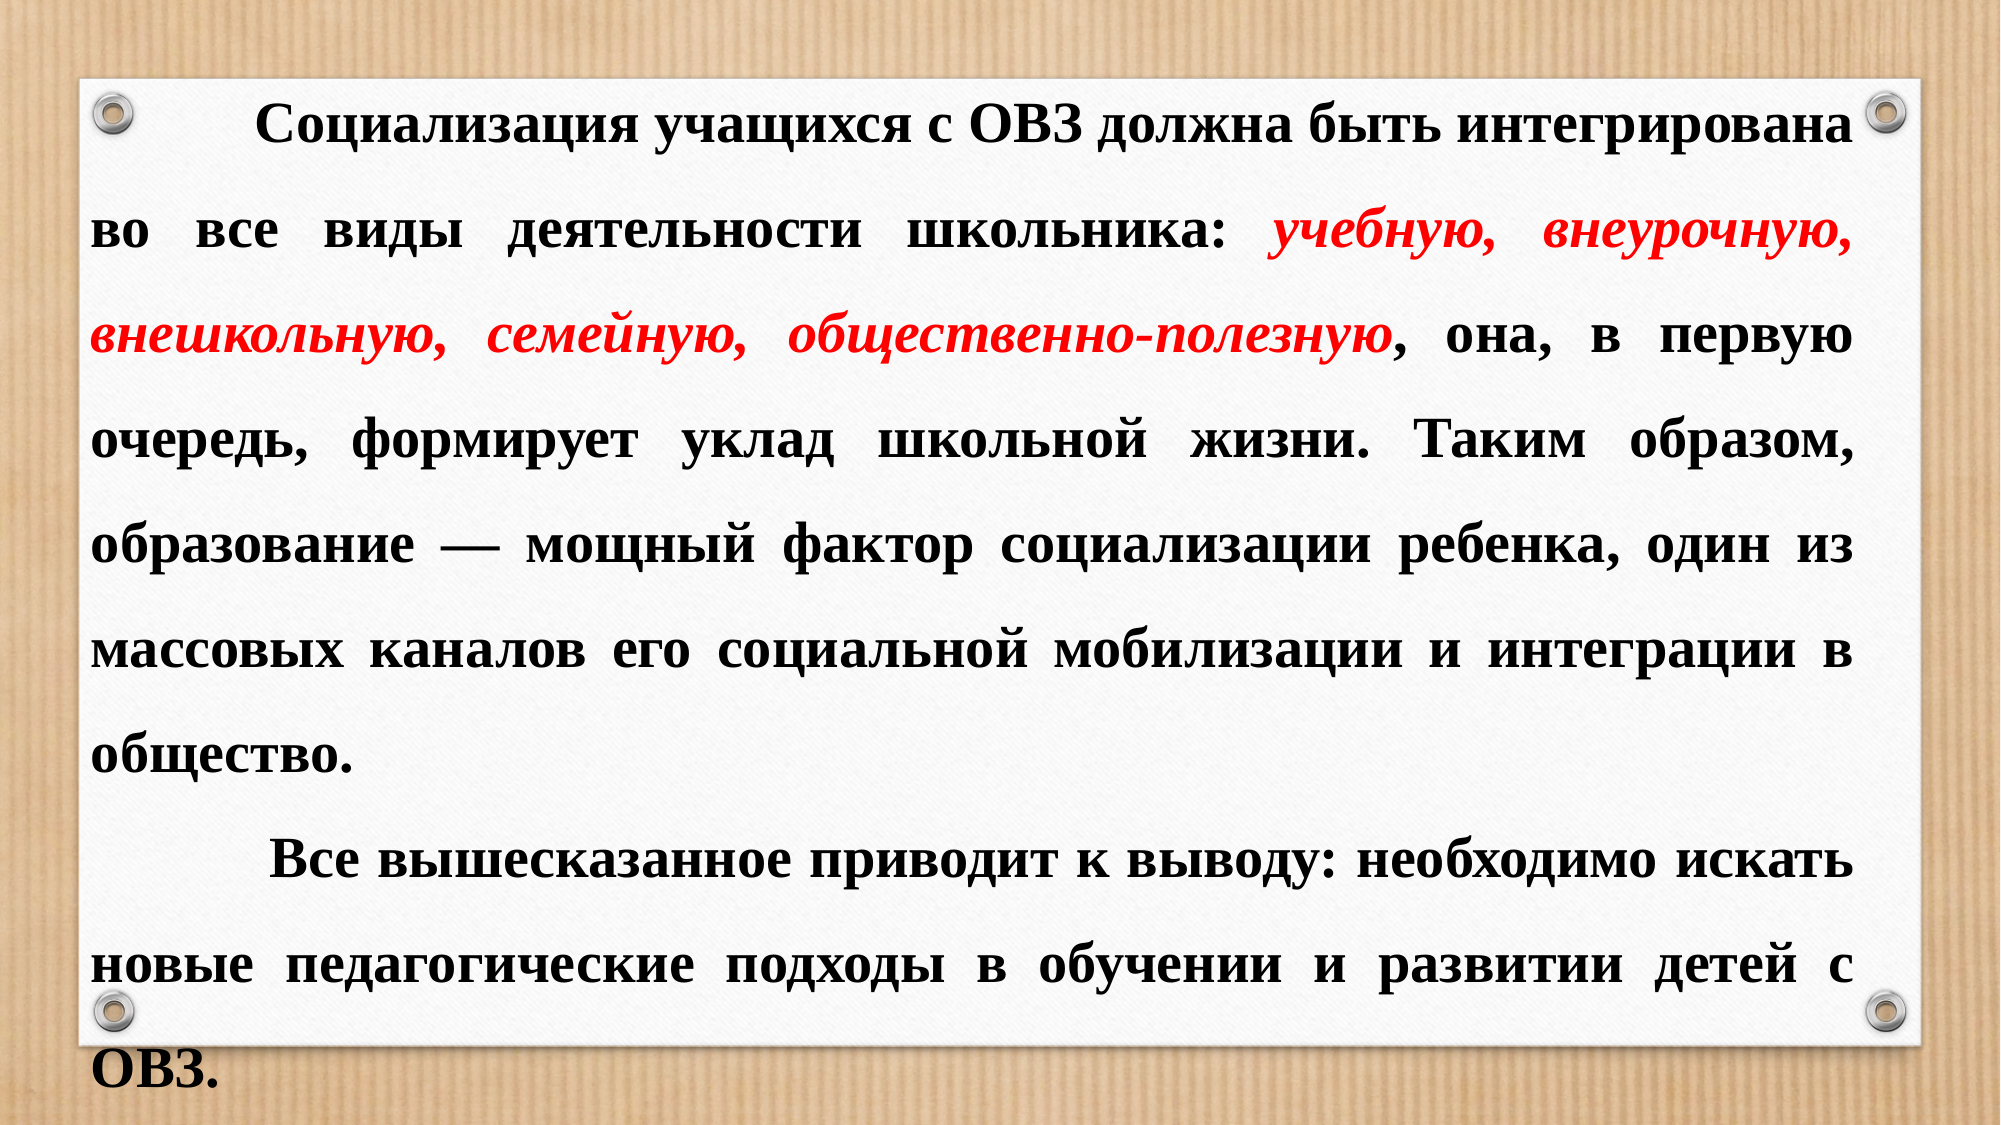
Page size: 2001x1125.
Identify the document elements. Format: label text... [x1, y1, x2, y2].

picture [0, 0, 2001, 1125]
text_box Социализация учащихся с ОВЗ должна быть интегрирована во все виды деятельности школьника: учебную, внеурочную, внешкольную, семейную, общественно-полезную, она, в первую очередь, формирует уклад школьной жизни. Таким образом, образование — мощный фактор социализации ребенка, один из массовых каналов его социальной мобилизации и интеграции в общество. Все вышесказанное приводит к выводу: необходимо искать новые педагогические подходы в обучении и развитии детей с ОВЗ. [76, 42, 1870, 1107]
